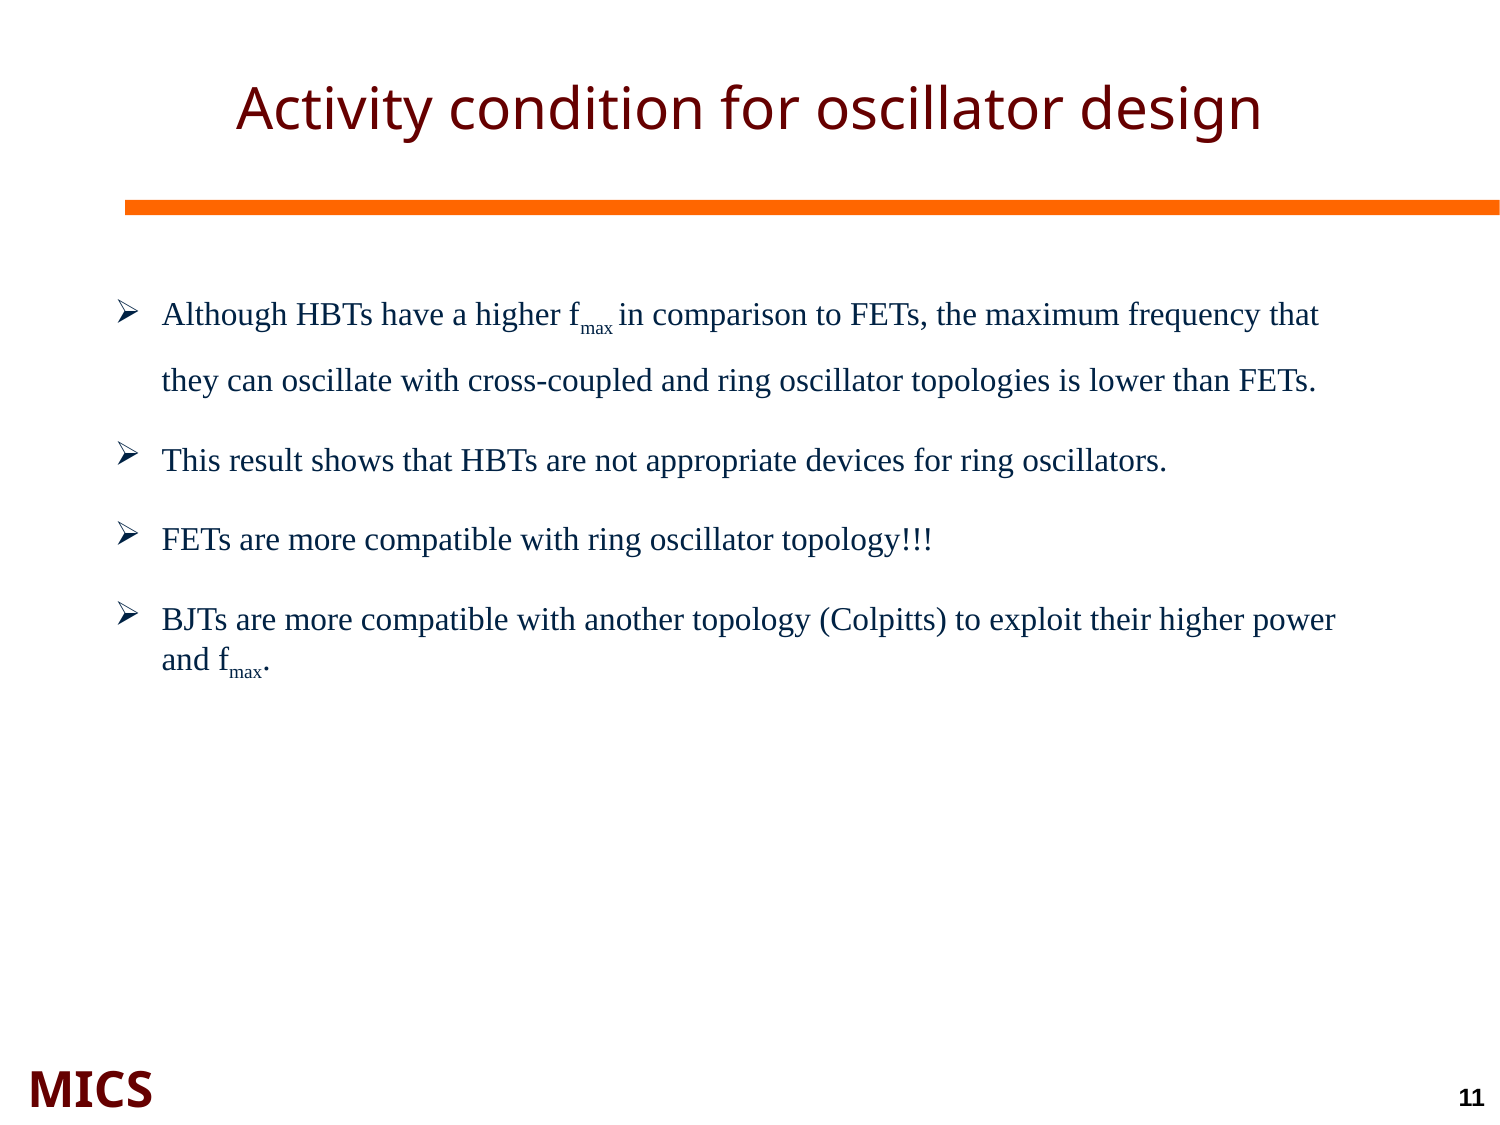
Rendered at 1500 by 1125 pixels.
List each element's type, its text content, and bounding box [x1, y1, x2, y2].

title Activity condition for oscillator design [112, 12, 1388, 201]
text_box Although HBTs have a higher fmax in comparison to FETs, the maximum frequency that they can oscillate with cross-coupled and ring oscillator topologies is lower than FETs. This result shows that HBTs are not appropriate devices for ring oscillators. FETs are more compatible with ring oscillator topology!!! BJTs are more compatible with another topology (Colpitts) to exploit their higher power and fmax. [99, 262, 1400, 770]
slide_number 11 [1425, 1067, 1500, 1125]
